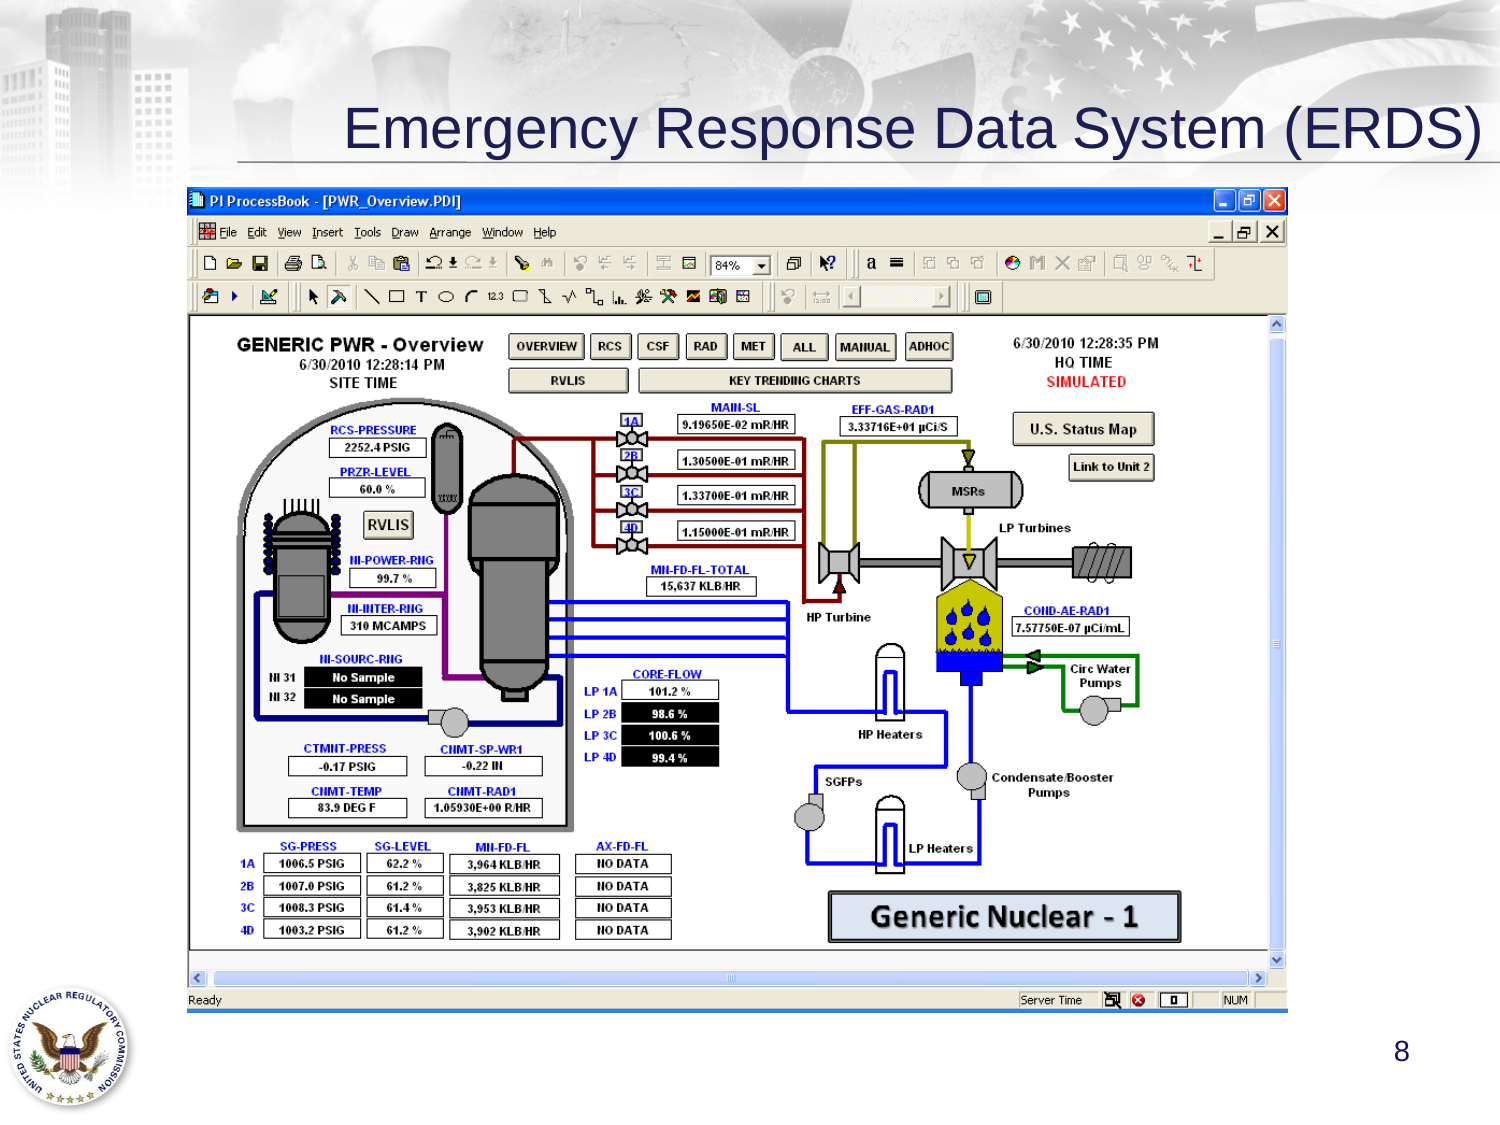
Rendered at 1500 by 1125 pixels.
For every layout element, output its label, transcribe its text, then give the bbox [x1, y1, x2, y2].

title Emergency Response Data System (ERDS) [24, 73, 1500, 178]
slide_number 8 [1074, 1024, 1426, 1103]
picture [187, 187, 1288, 1013]
picture [9, 987, 128, 1106]
